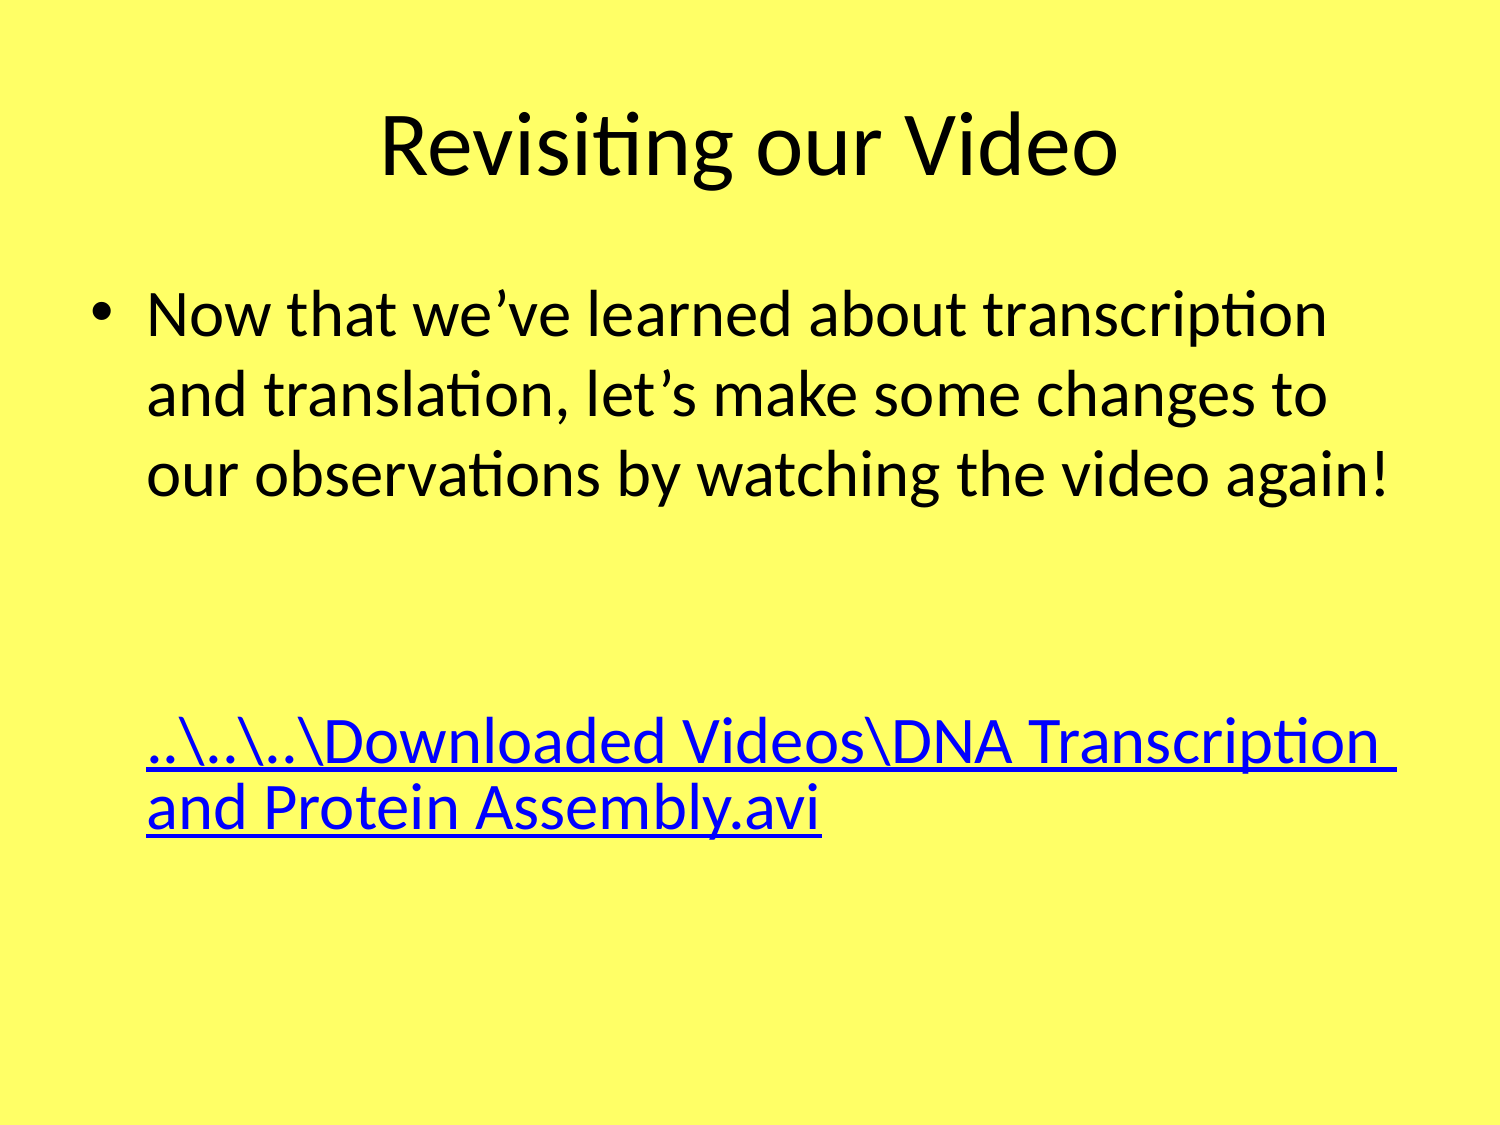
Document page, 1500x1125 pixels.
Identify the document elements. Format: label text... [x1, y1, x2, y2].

title Revisiting our Video [74, 44, 1426, 233]
list Now that we’ve learned about transcription and translation, let’s make some changes to our observations by watching the video again! ..\..\..\Downloaded Videos\DNA Transcription and Protein Assembly.avi [74, 262, 1426, 1006]
